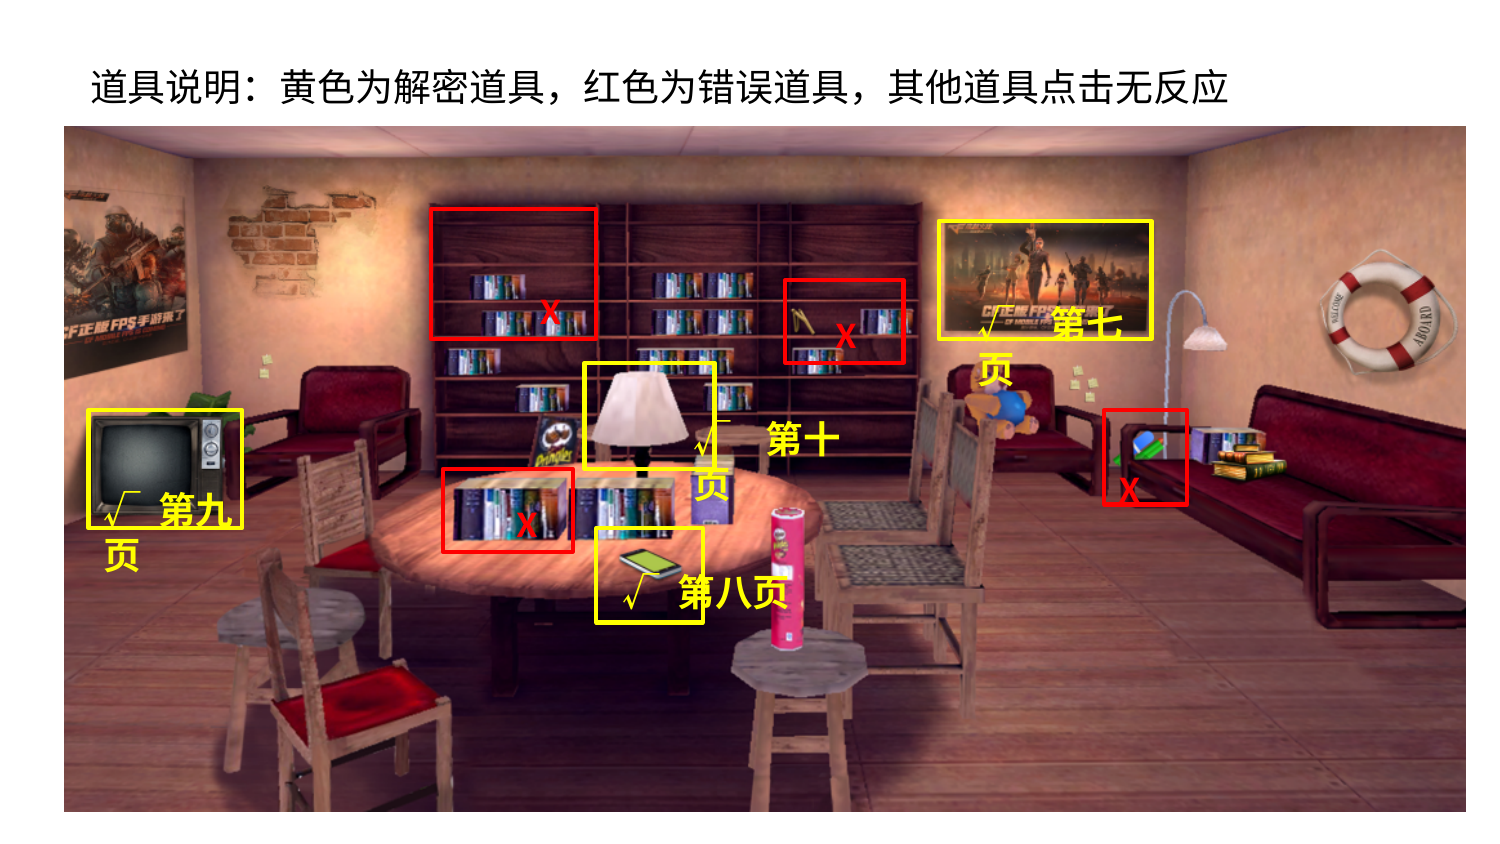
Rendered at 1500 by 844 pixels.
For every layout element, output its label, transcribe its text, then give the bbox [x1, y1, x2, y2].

title 道具说明：黄色为解密道具，红色为错误道具，其他道具点击无反应 [75, 33, 1282, 124]
picture [64, 126, 1466, 812]
